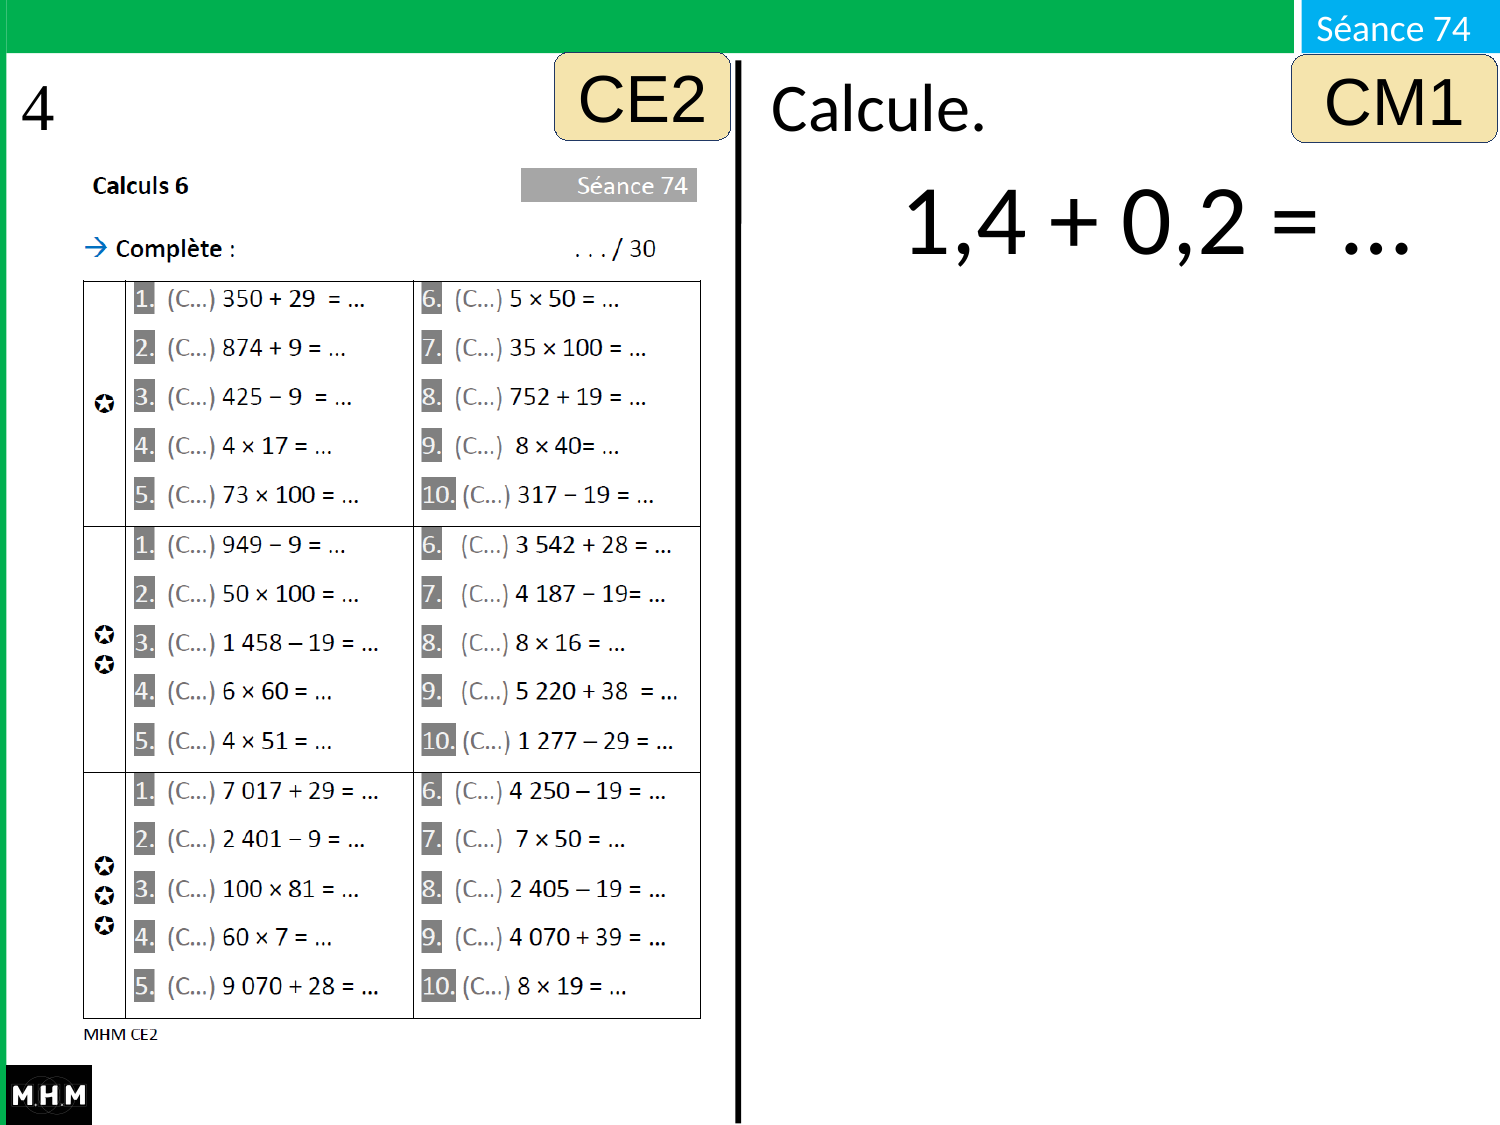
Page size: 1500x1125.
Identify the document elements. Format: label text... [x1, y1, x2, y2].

picture [6, 1065, 92, 1125]
text_box CM1 [1291, 54, 1498, 143]
text_box 1,4 + 0,2 = … [885, 147, 1500, 283]
text_box CE2 [554, 52, 731, 141]
picture [69, 164, 703, 1051]
text_box Calcule. [756, 65, 1047, 155]
